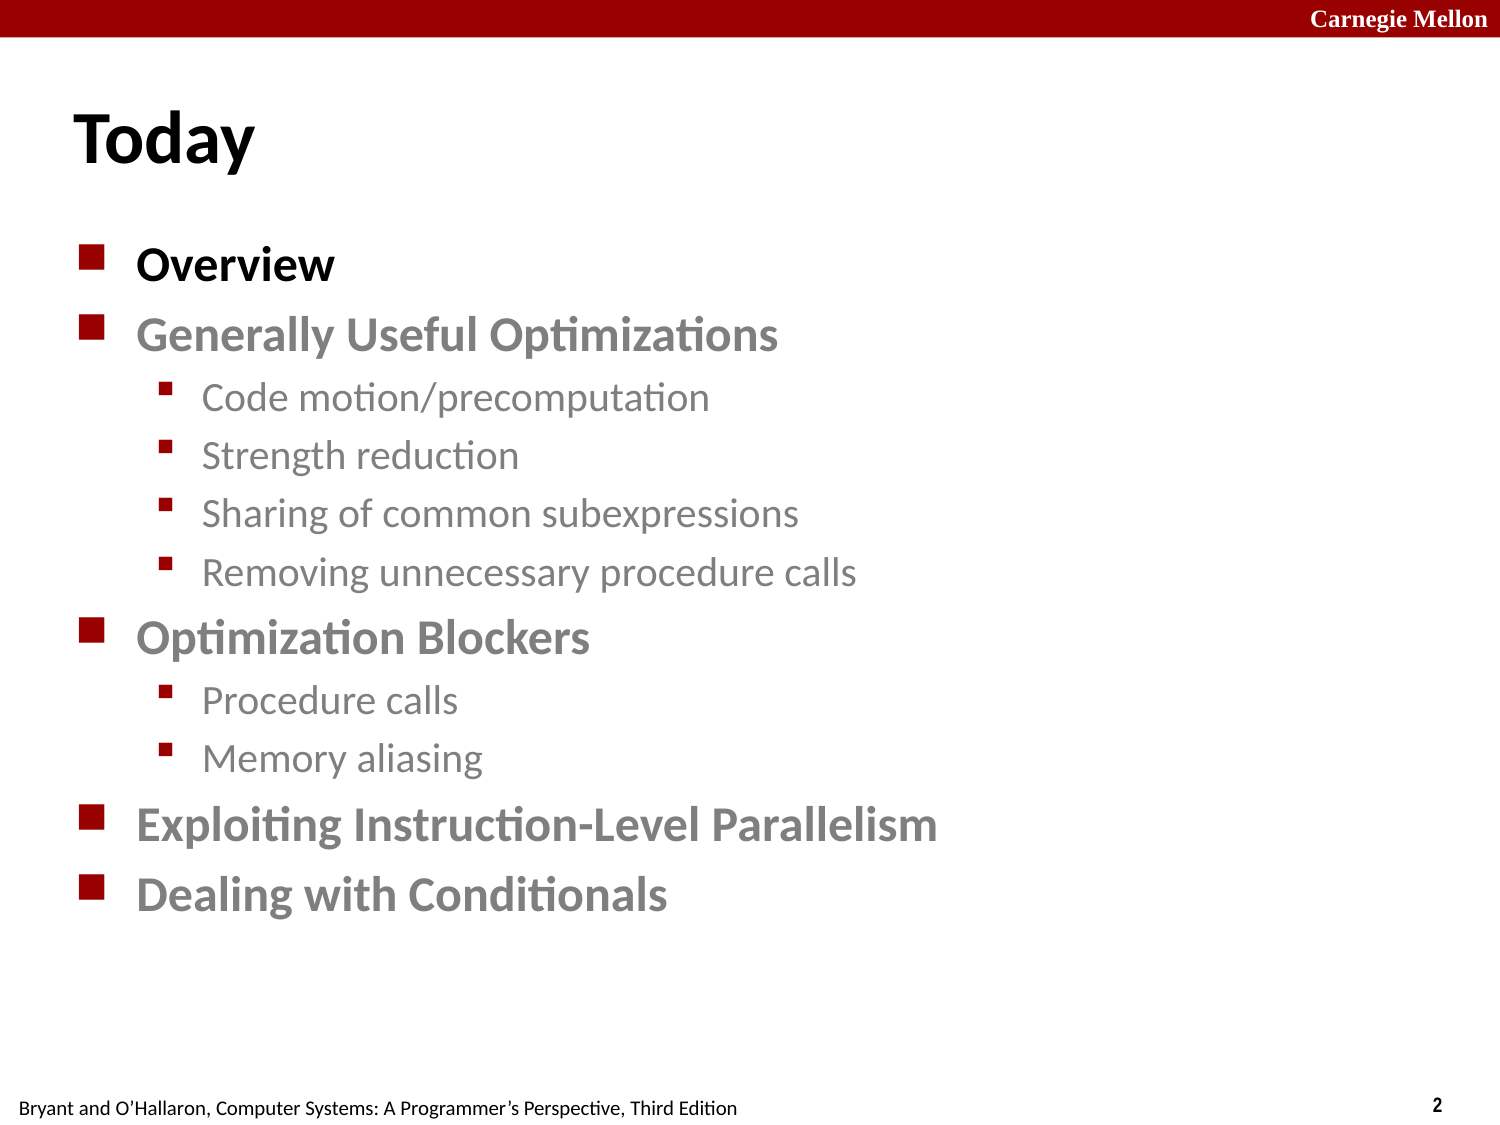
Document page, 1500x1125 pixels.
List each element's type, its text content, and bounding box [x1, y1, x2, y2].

title Today [58, 71, 1305, 197]
list Overview Generally Useful Optimizations Code motion/precomputation Strength reduction Sharing of common subexpressions Removing unnecessary procedure calls Optimization Blockers Procedure calls Memory aliasing Exploiting Instruction-Level Parallelism Dealing with Conditionals [64, 223, 1361, 1040]
